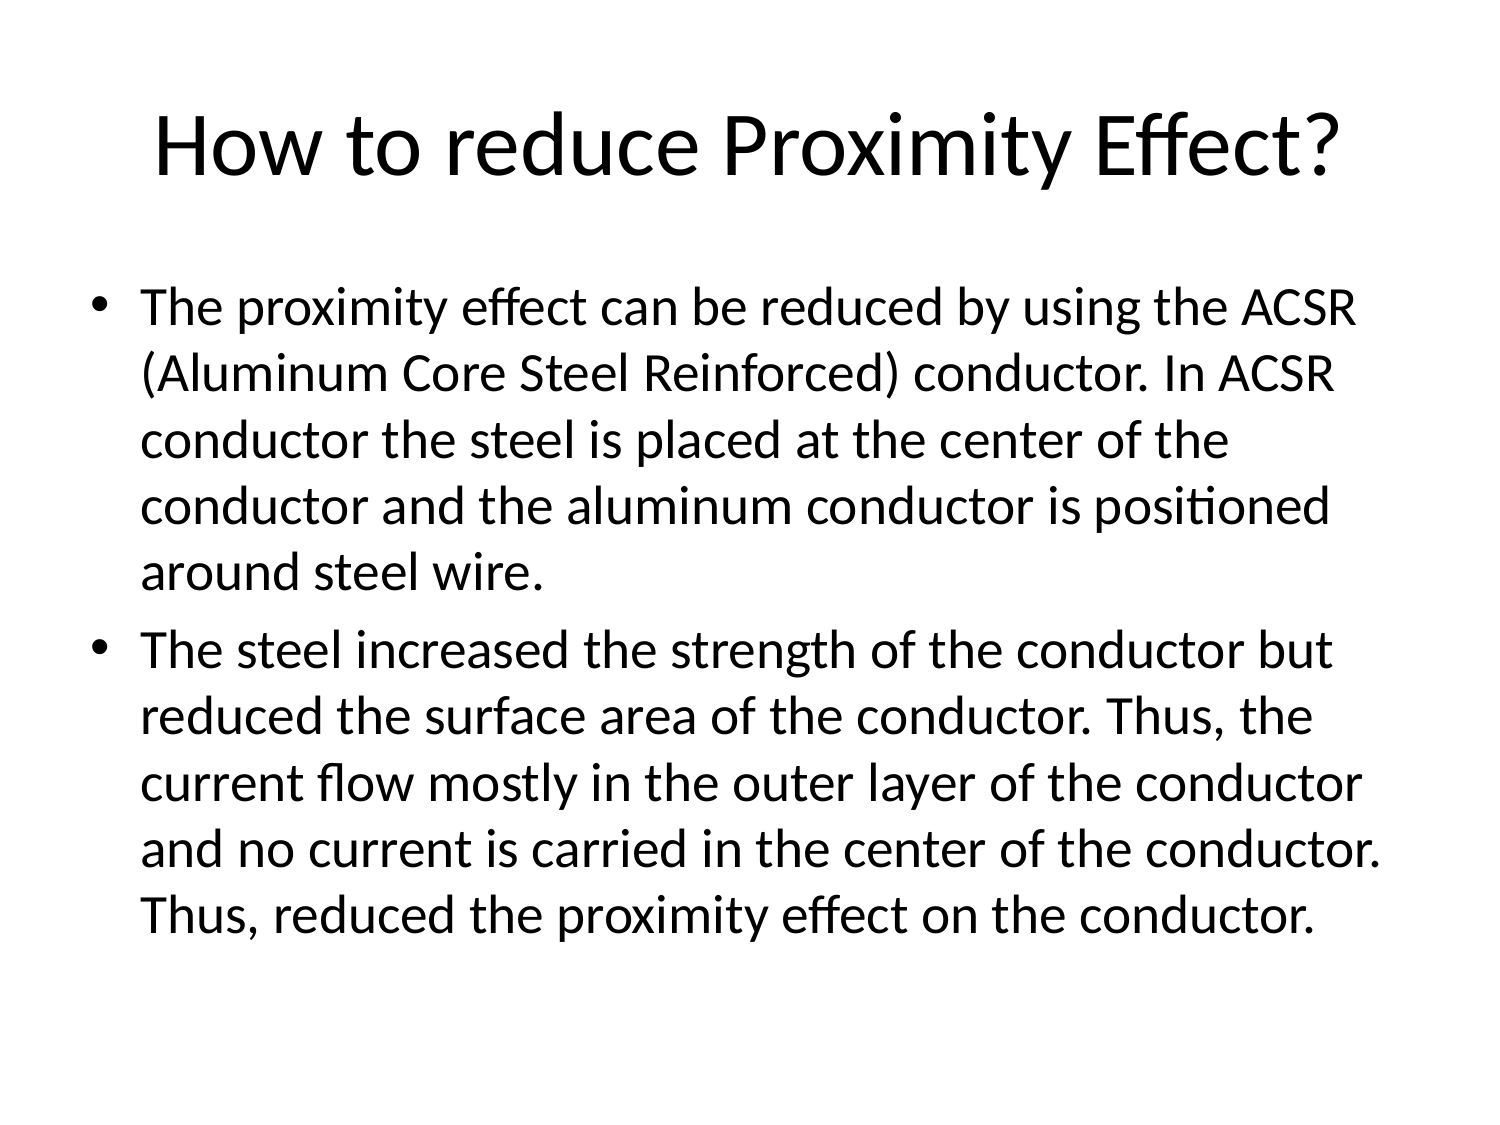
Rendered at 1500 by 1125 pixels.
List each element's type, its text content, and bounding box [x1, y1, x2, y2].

list The proximity effect can be reduced by using the ACSR (Aluminum Core Steel Reinforced) conductor. In ACSR conductor the steel is placed at the center of the conductor and the aluminum conductor is positioned around steel wire. The steel increased the strength of the conductor but reduced the surface area of the conductor. Thus, the current flow mostly in the outer layer of the conductor and no current is carried in the center of the conductor. Thus, reduced the proximity effect on the conductor. [75, 262, 1425, 1005]
title How to reduce Proximity Effect? [75, 45, 1425, 233]
